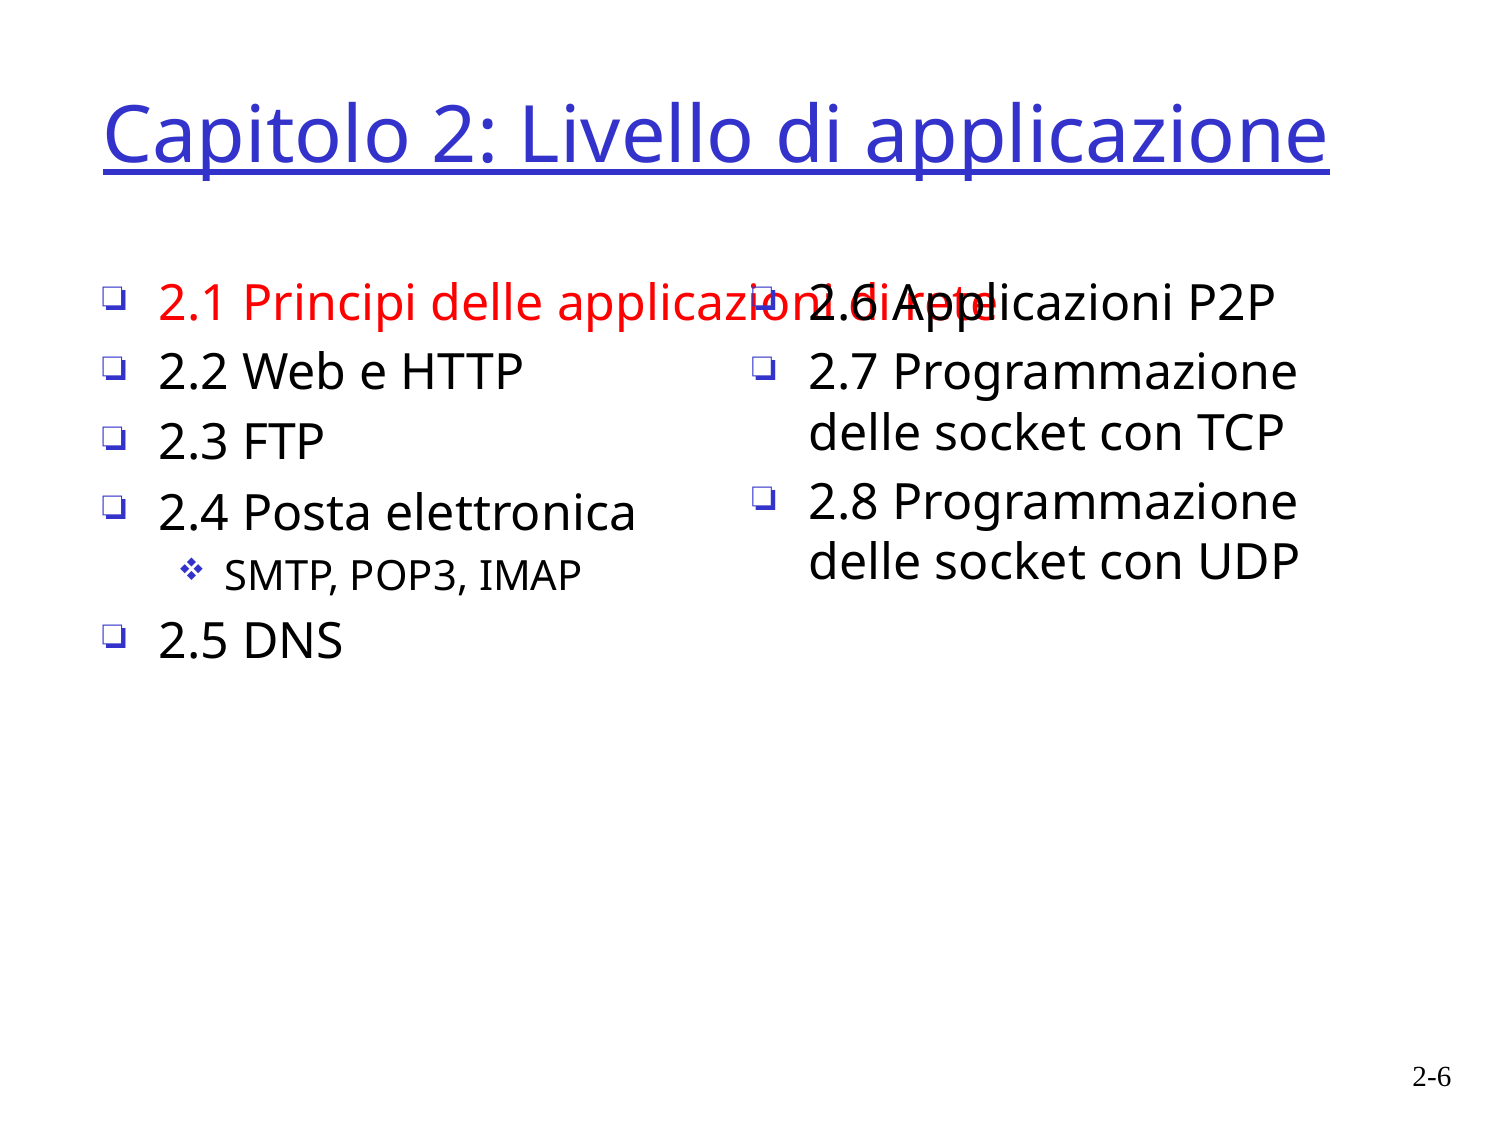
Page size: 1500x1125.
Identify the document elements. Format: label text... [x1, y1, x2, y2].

title Capitolo 2: Livello di applicazione [87, 37, 1363, 226]
list 2.6 Applicazioni P2P 2.7 Programmazione delle socket con TCP 2.8 Programmazione delle socket con UDP [737, 262, 1403, 1026]
list 2.1 Principi delle applicazioni di rete 2.2 Web e HTTP 2.3 FTP 2.4 Posta elettronica SMTP, POP3, IMAP 2.5 DNS [87, 262, 737, 1026]
slide_number 2-6 [1362, 1049, 1467, 1125]
